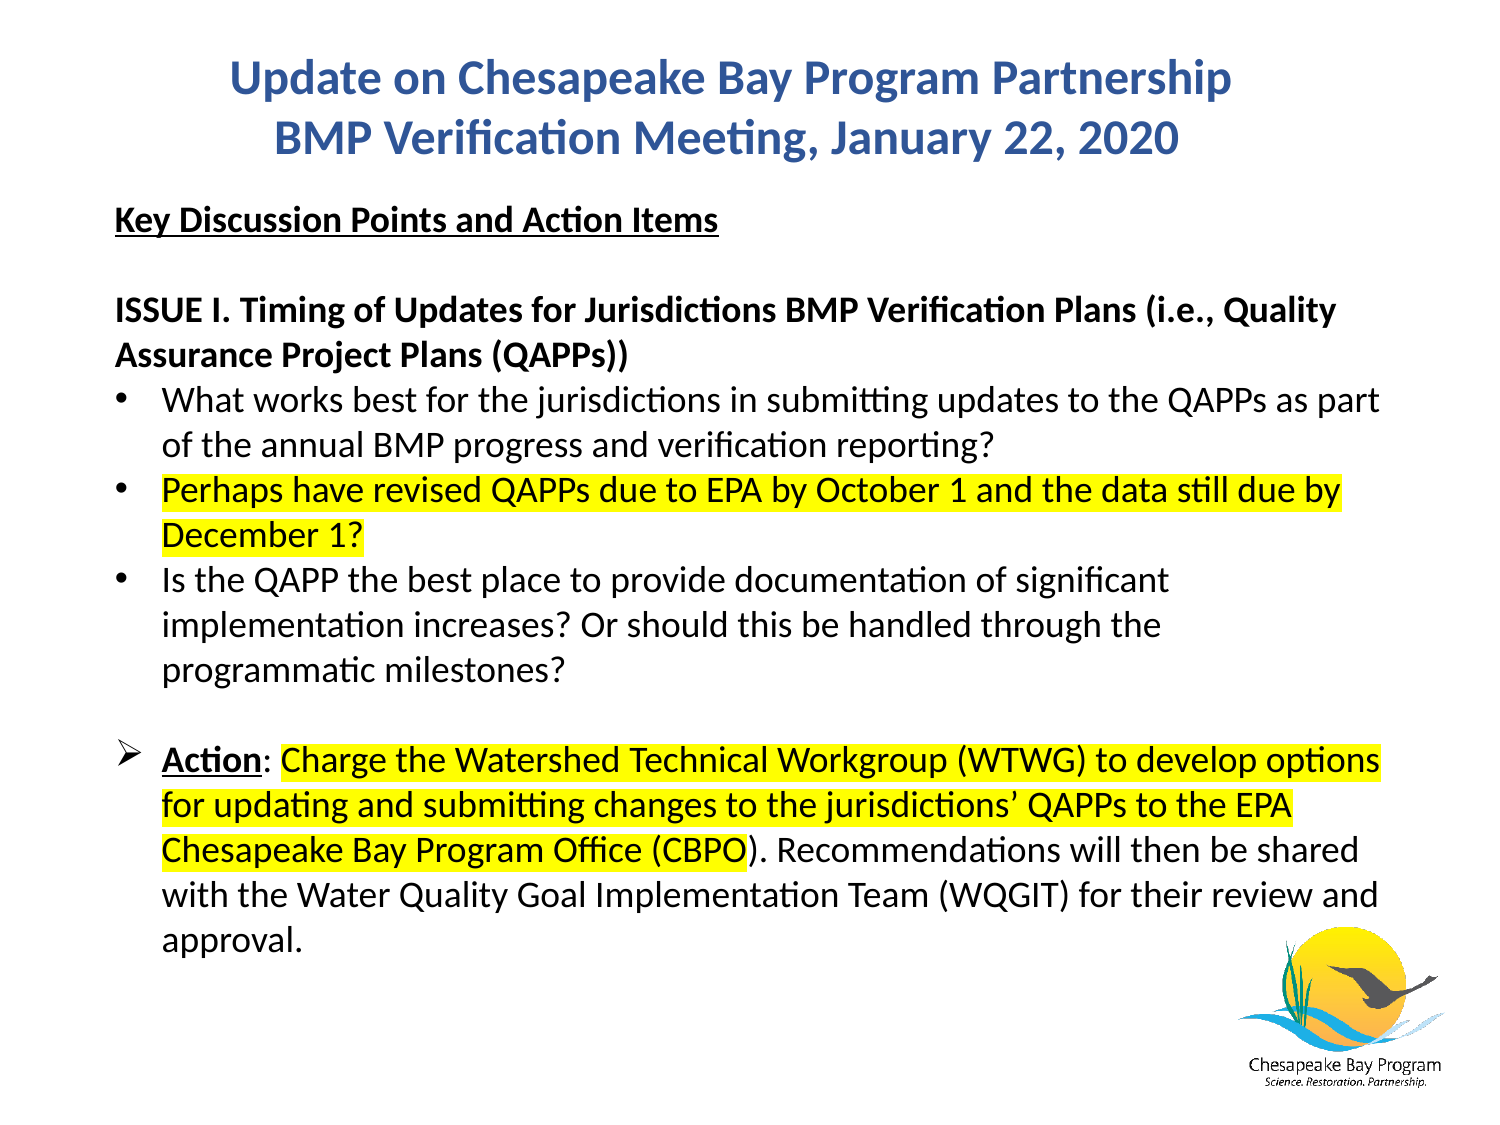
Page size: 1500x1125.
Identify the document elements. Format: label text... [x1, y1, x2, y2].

text_box Key Discussion Points and Action Items ISSUE I. Timing of Updates for Jurisdictions BMP Verification Plans (i.e., Quality Assurance Project Plans (QAPPs)) What works best for the jurisdictions in submitting updates to the QAPPs as part of the annual BMP progress and verification reporting? Perhaps have revised QAPPs due to EPA by October 1 and the data still due by December 1? Is the QAPP the best place to provide documentation of significant implementation increases? Or should this be handled through the programmatic milestones? Action: Charge the Watershed Technical Workgroup (WTWG) to develop options for updating and submitting changes to the jurisdictions’ QAPPs to the EPA Chesapeake Bay Program Office (CBPO). Recommendations will then be shared with the Water Quality Goal Implementation Team (WQGIT) for their review and approval. [99, 187, 1400, 1013]
picture [1237, 925, 1445, 1088]
text_box Update on Chesapeake Bay Program Partnership BMP Verification Meeting, January 22, 2020 [162, 37, 1300, 173]
